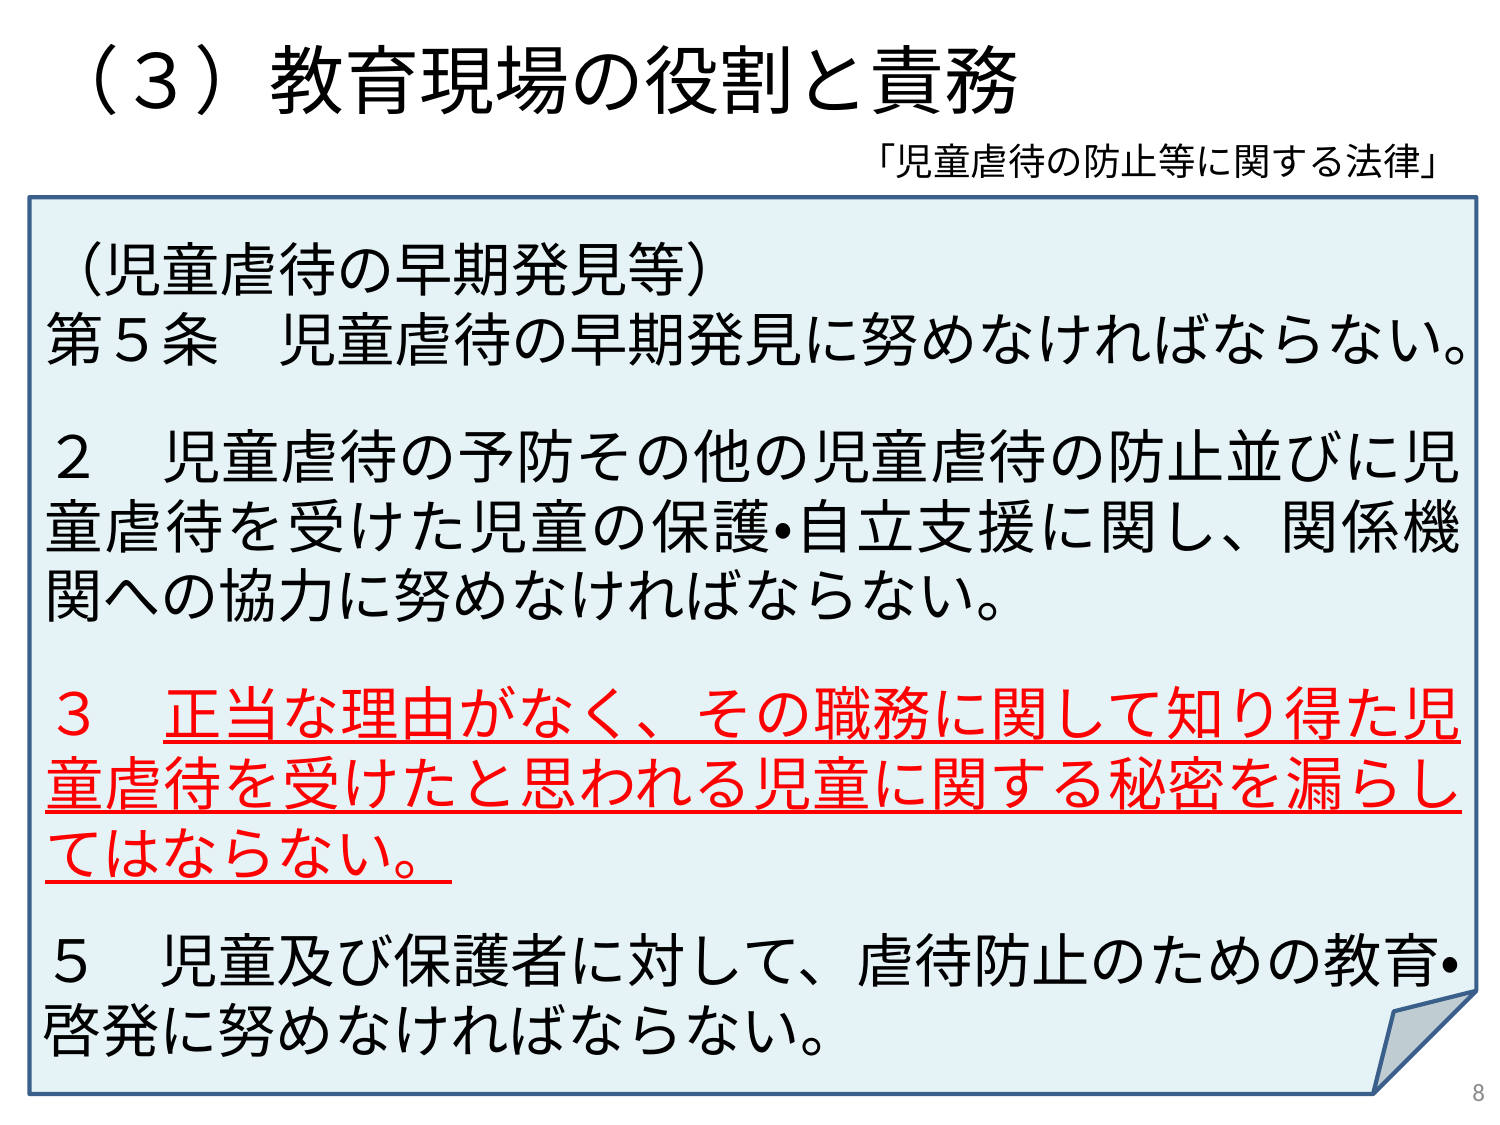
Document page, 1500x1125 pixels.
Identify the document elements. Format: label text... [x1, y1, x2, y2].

text_box ５ 児童及び保護者に対して、虐待防止のための教育・啓発に努めなければならない。 [28, 917, 1476, 1072]
text_box （３）教育現場の役割と責務 [29, 30, 1140, 126]
text_box ３ 正当な理由がなく、その職務に関して知り得た児童虐待を受けたと思われる児童に関する秘密を漏らしてはならない。 [30, 669, 1477, 895]
text_box （児童虐待の早期発見等） 第５条 児童虐待の早期発見に努めなければならない。 [30, 225, 1478, 381]
text_box ２ 児童虐待の予防その他の児童虐待の防止並びに児童虐待を受けた児童の保護・自立支援に関し、関係機関への協力に努めなければならない。 [29, 412, 1477, 637]
text_box [27, 195, 1479, 1097]
slide_number 8 [1149, 1061, 1500, 1121]
text_box 「児童虐待の防止等に関する法律」 [843, 130, 1473, 191]
